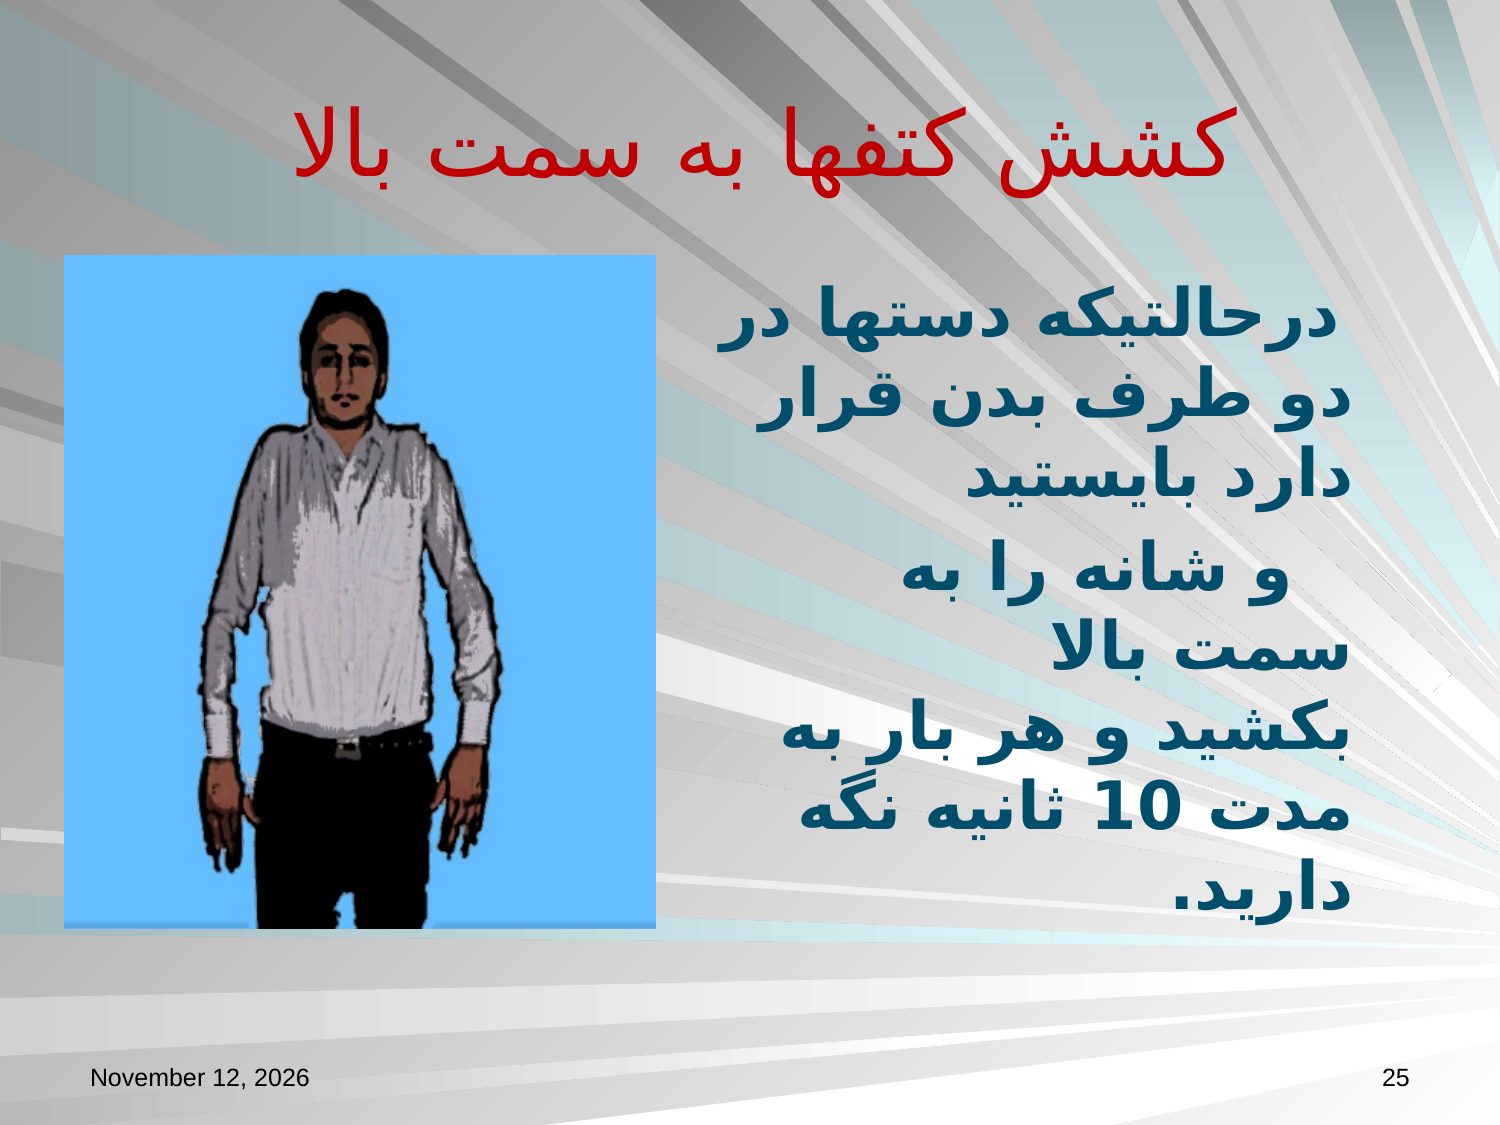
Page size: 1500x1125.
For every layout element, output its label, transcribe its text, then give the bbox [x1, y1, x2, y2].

title کشش کتفها به سمت بالا [74, 45, 1426, 234]
slide_number 25 [1074, 1023, 1426, 1100]
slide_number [74, 1023, 426, 1100]
list درحالتیکه دستها در دو طرف بدن قرار دارد بایستید و شانه را به سمت بالا بکشید و هر بار به مدت 10 ثانیه نگه دارید. [690, 262, 1426, 1006]
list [64, 255, 656, 929]
